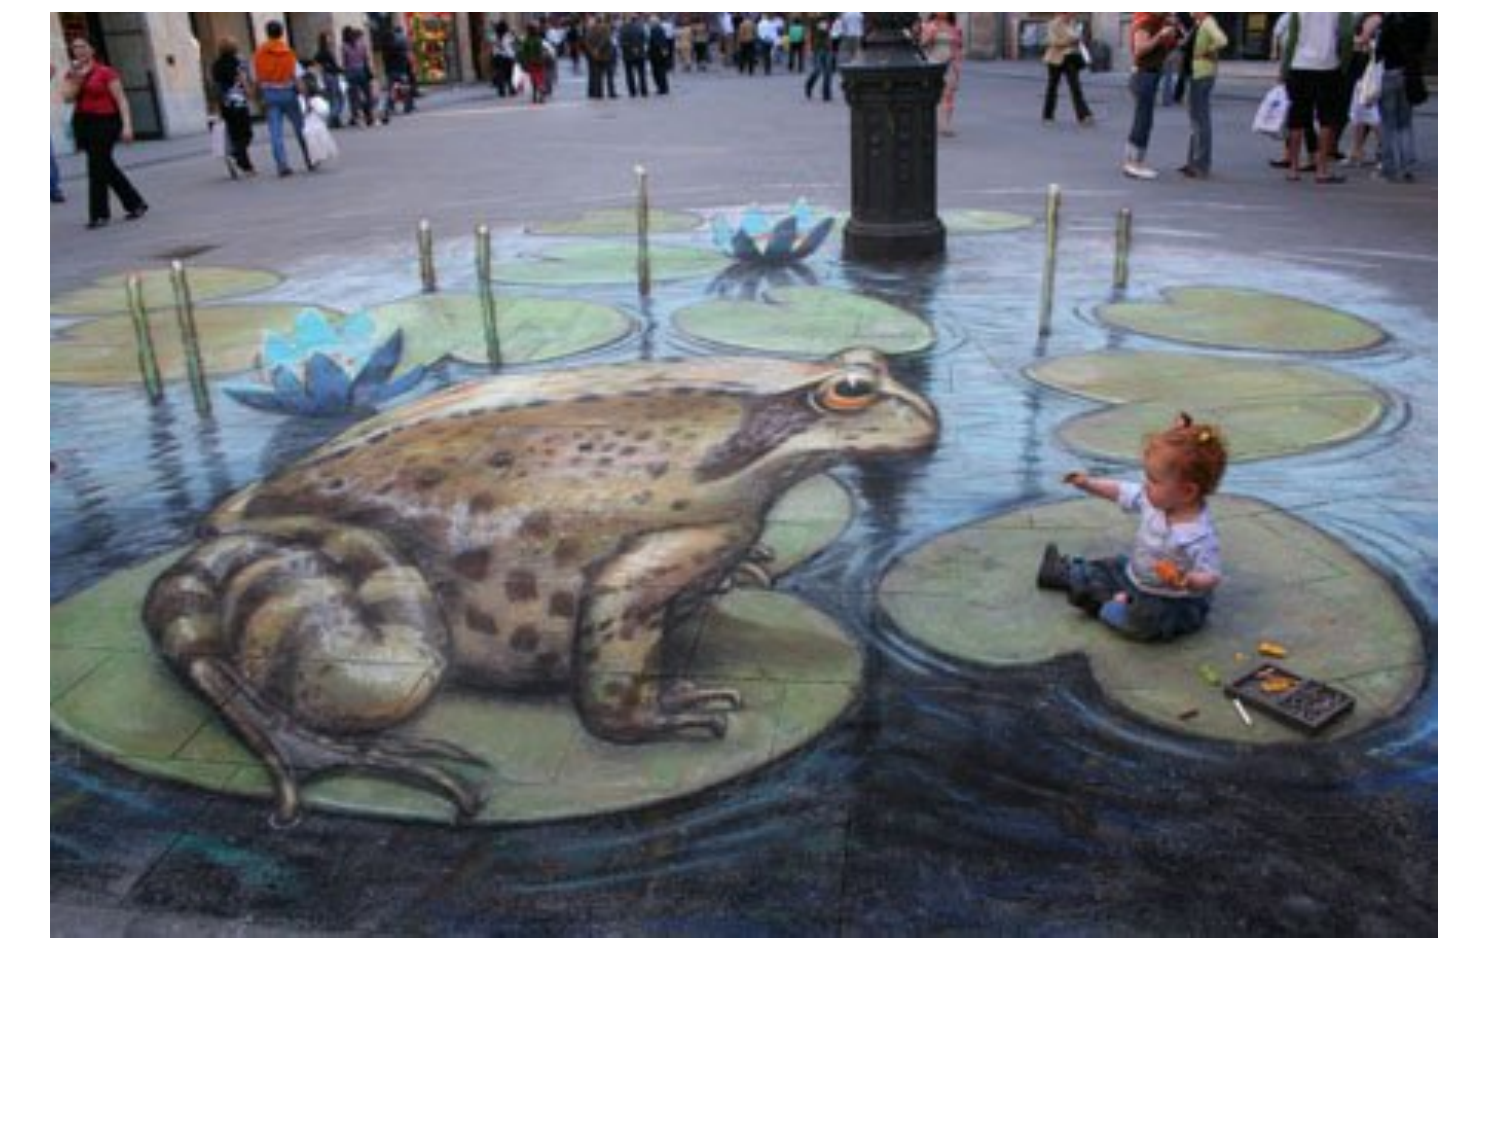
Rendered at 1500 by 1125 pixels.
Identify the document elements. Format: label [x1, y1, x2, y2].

picture [49, 12, 1438, 938]
